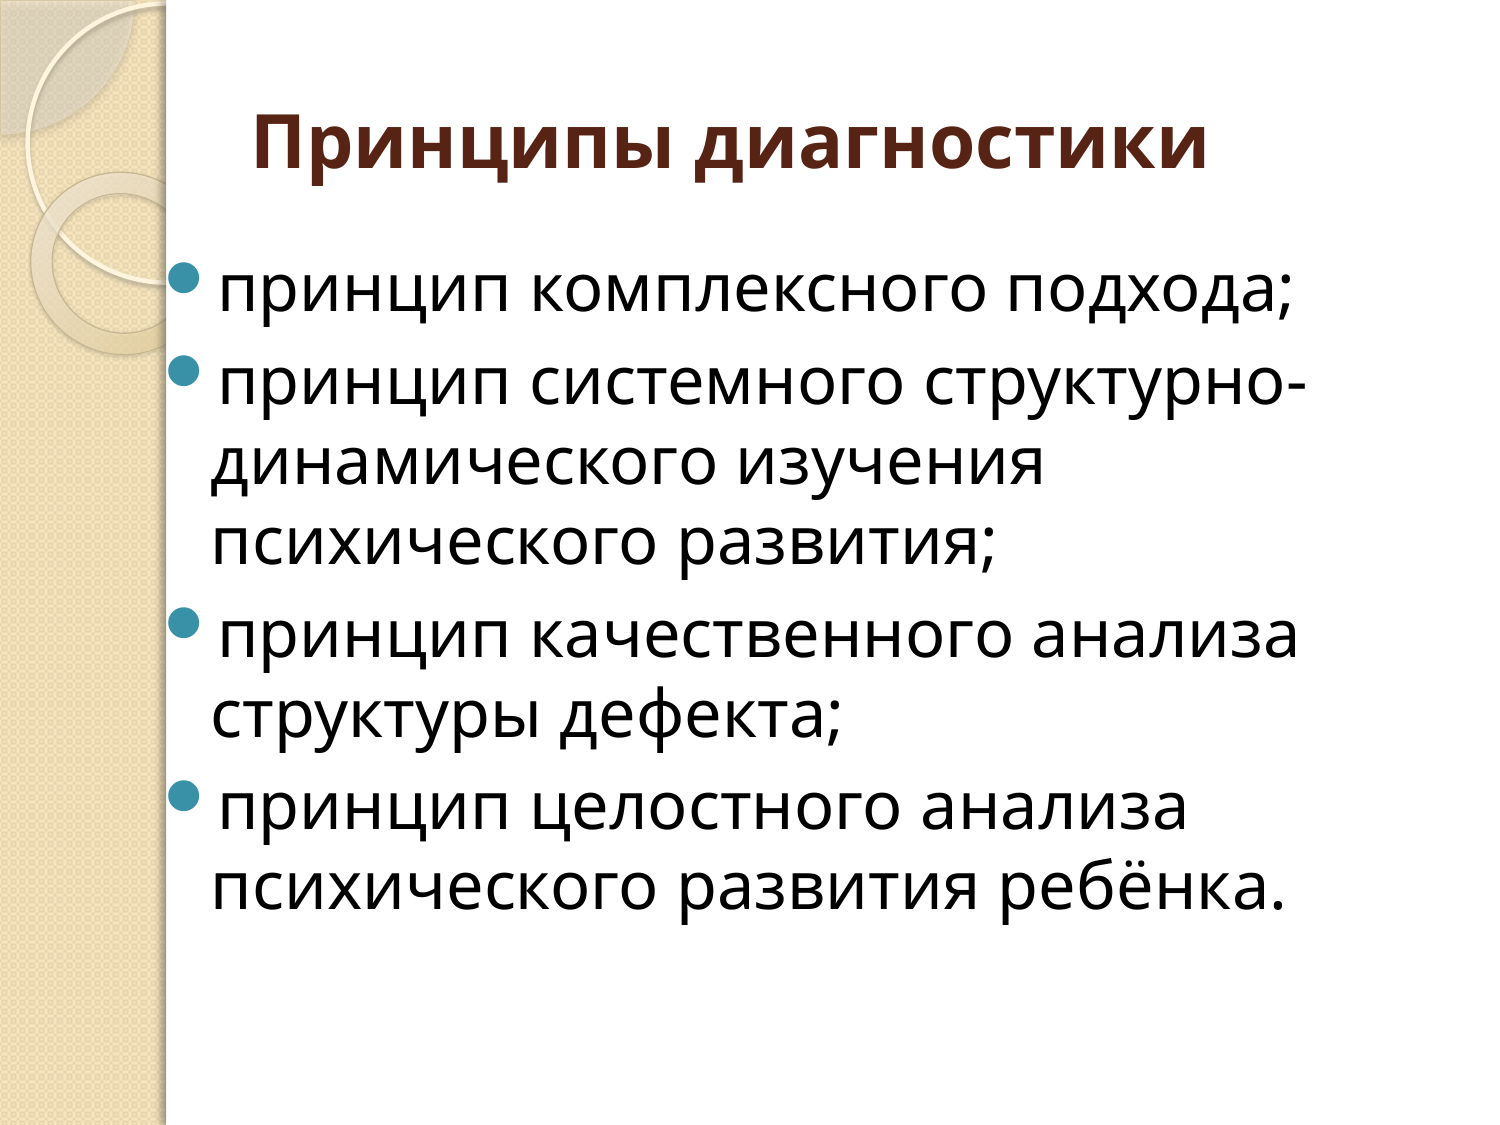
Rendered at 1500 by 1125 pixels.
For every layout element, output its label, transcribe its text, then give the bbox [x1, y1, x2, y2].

list принцип комплексного подхода; принцип системного структурно-динамического изучения психического развития; принцип качественного анализа структуры дефекта; принцип целостного анализа психического развития ребёнка. [135, 237, 1424, 1025]
title Принципы диагностики [235, 45, 1466, 233]
